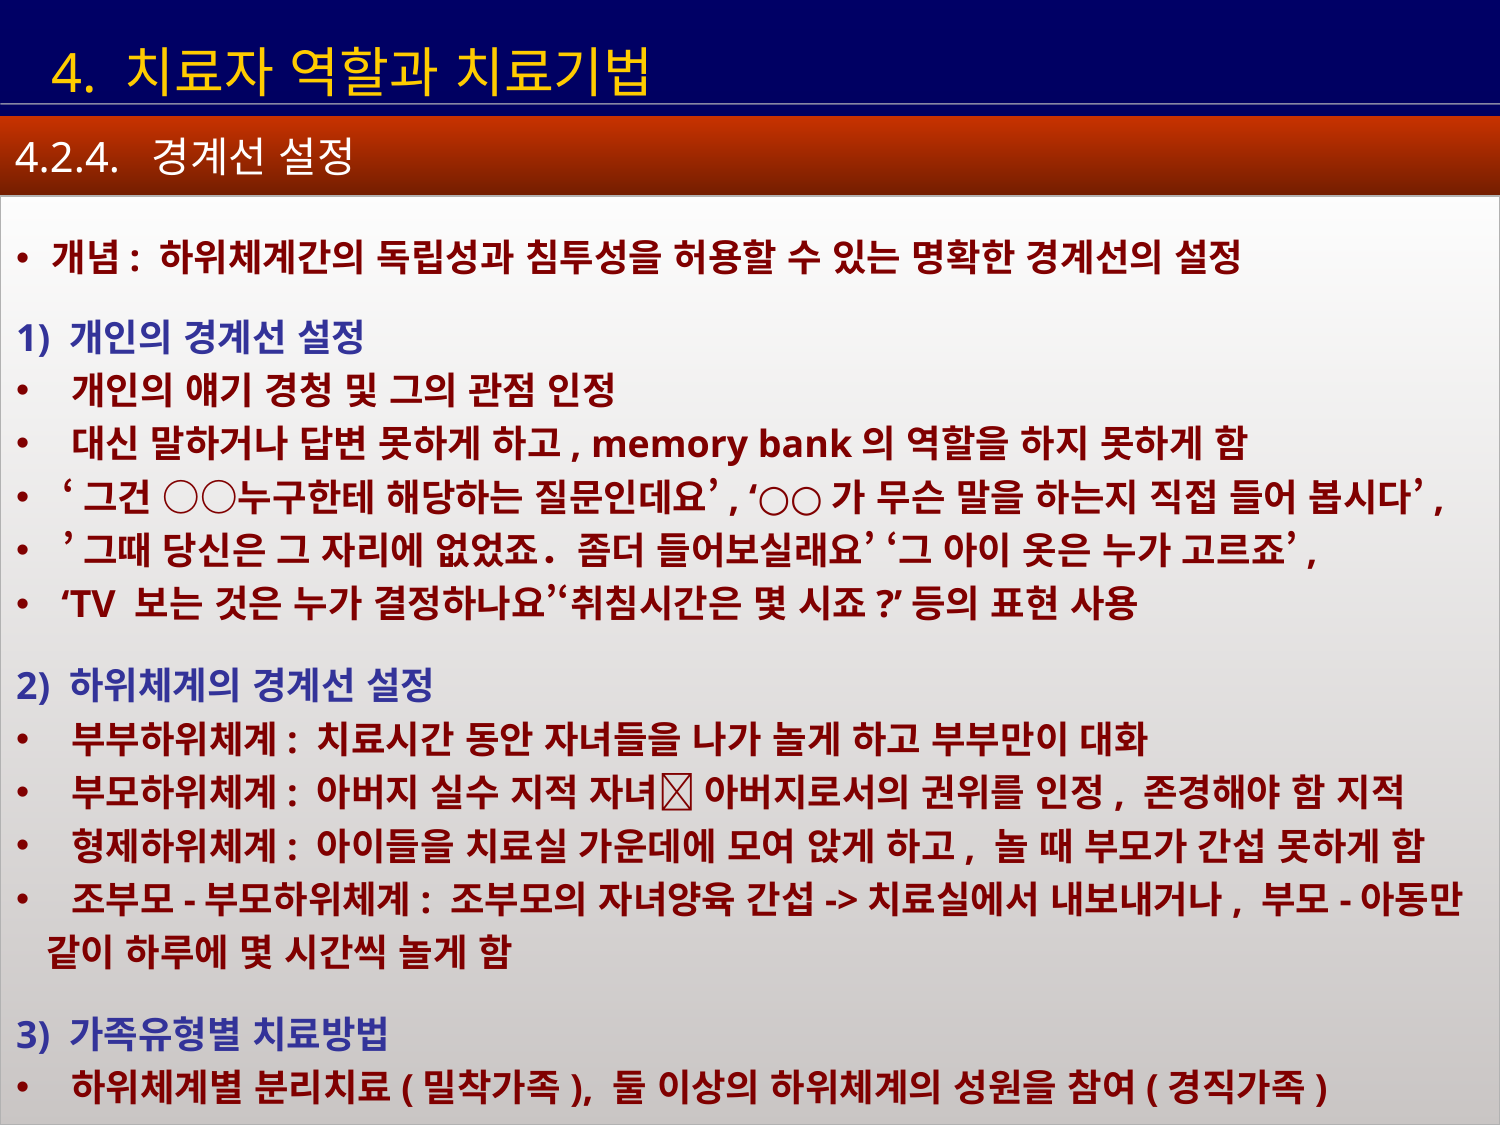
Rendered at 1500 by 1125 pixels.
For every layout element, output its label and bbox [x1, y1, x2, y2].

text_box [0, 30, 1500, 1125]
